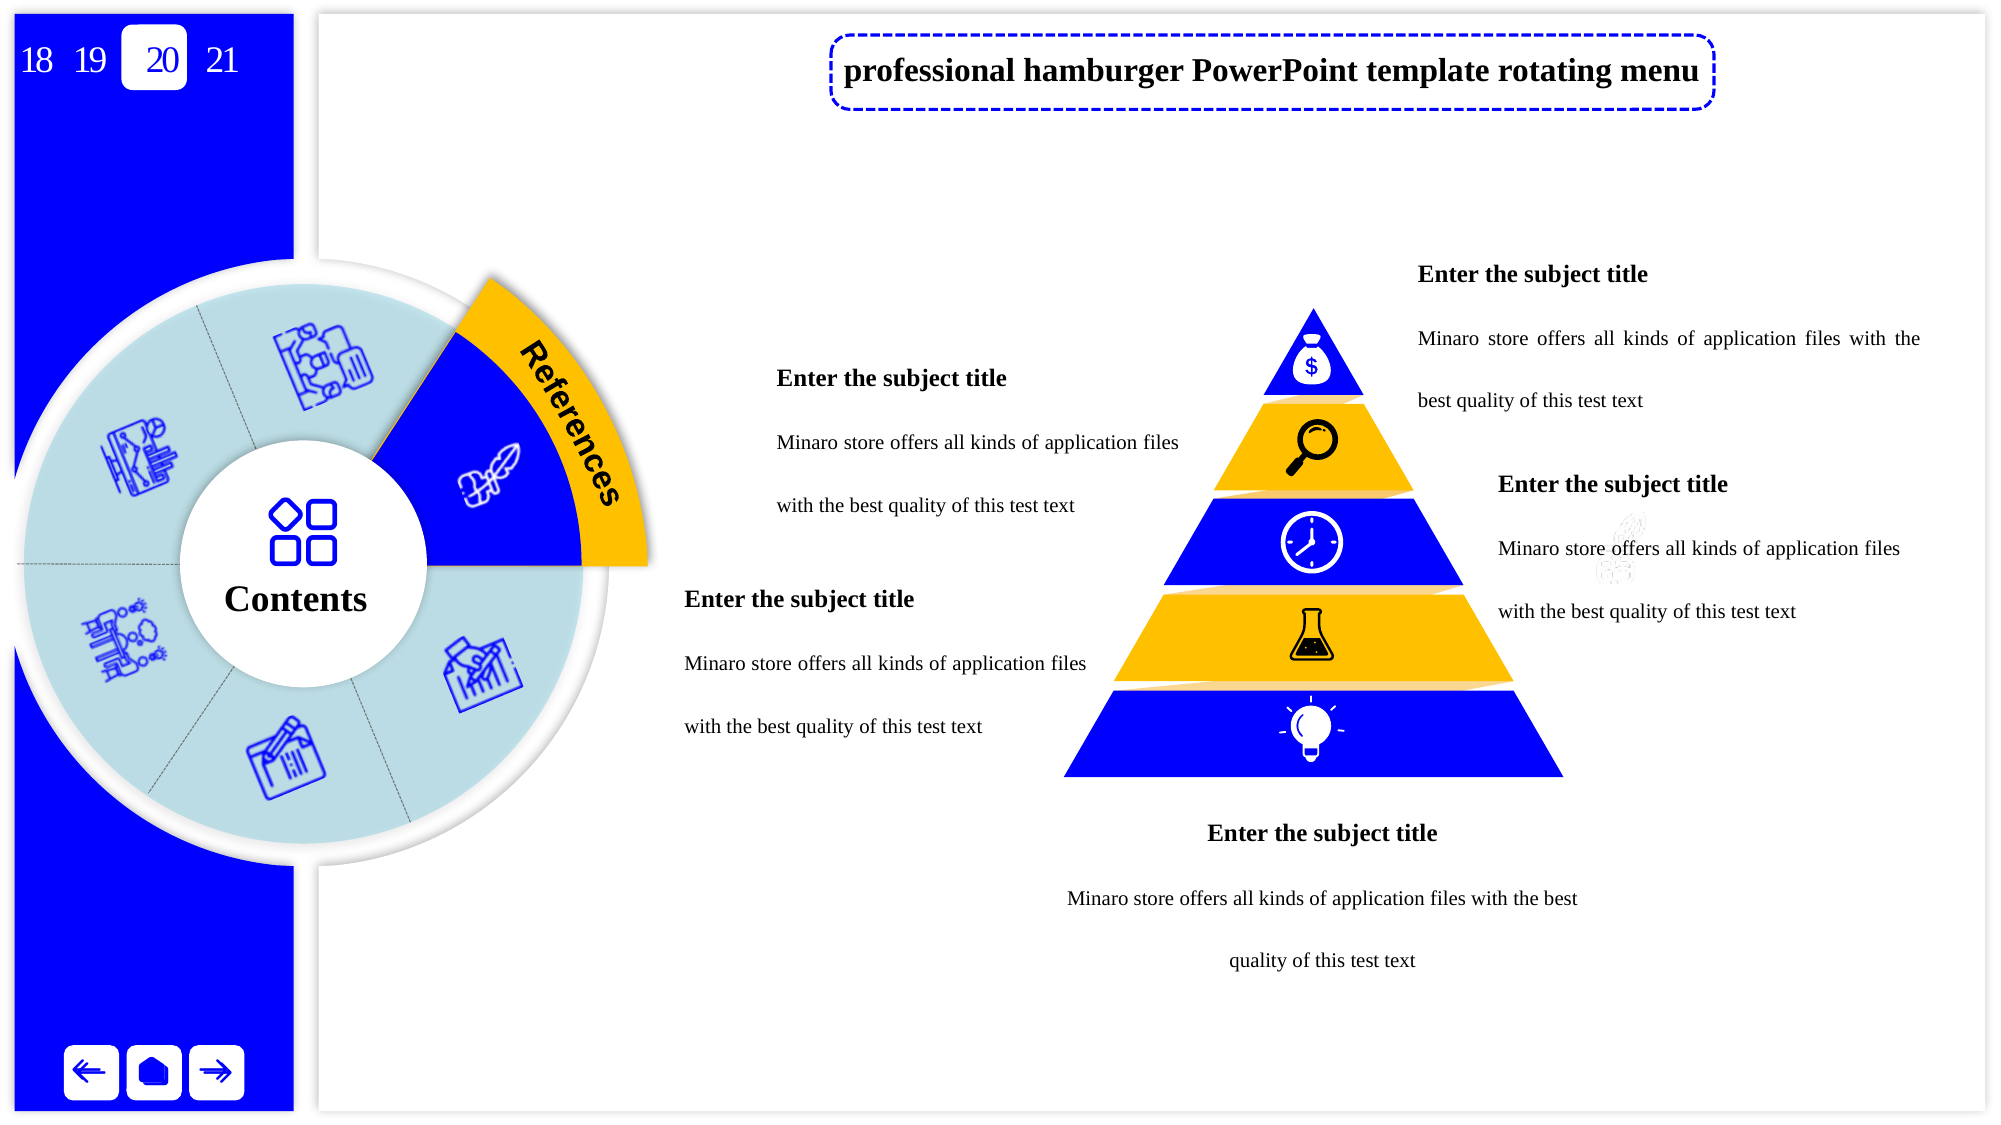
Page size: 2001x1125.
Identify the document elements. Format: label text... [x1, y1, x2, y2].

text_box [1285, 419, 1339, 477]
text_box Enter the subject title Minaro store offers all kinds of application files with the best quality of this test text [1564, 460, 1916, 630]
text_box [20, 281, 580, 849]
text_box Enter the subject title Minaro store offers all kinds of application files with the best quality of this test text [761, 354, 1063, 524]
text_box [580, 365, 649, 568]
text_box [1280, 511, 1344, 574]
text_box Enter the subject title Minaro store offers all kinds of application files with the best quality of this test text [669, 575, 1063, 745]
text_box [486, 277, 497, 281]
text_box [1289, 608, 1335, 661]
picture [1586, 512, 1657, 584]
picture [135, 1053, 171, 1088]
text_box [1292, 334, 1331, 385]
text_box 18 19 20 21 [4, 27, 304, 88]
picture [265, 494, 342, 571]
text_box [830, 96, 1715, 111]
text_box professional hamburger PowerPoint template rotating menu [829, 41, 1829, 96]
picture [457, 440, 528, 511]
picture [71, 1054, 107, 1088]
text_box [834, 33, 1711, 41]
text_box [1279, 695, 1345, 762]
text_box Enter the subject title Minaro store offers all kinds of application files with the best quality of this test text [1403, 249, 1936, 420]
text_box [1063, 308, 1564, 778]
picture [197, 1053, 233, 1088]
text_box Enter the subject title Minaro store offers all kinds of application files with the best quality of this test text [1026, 809, 1619, 980]
